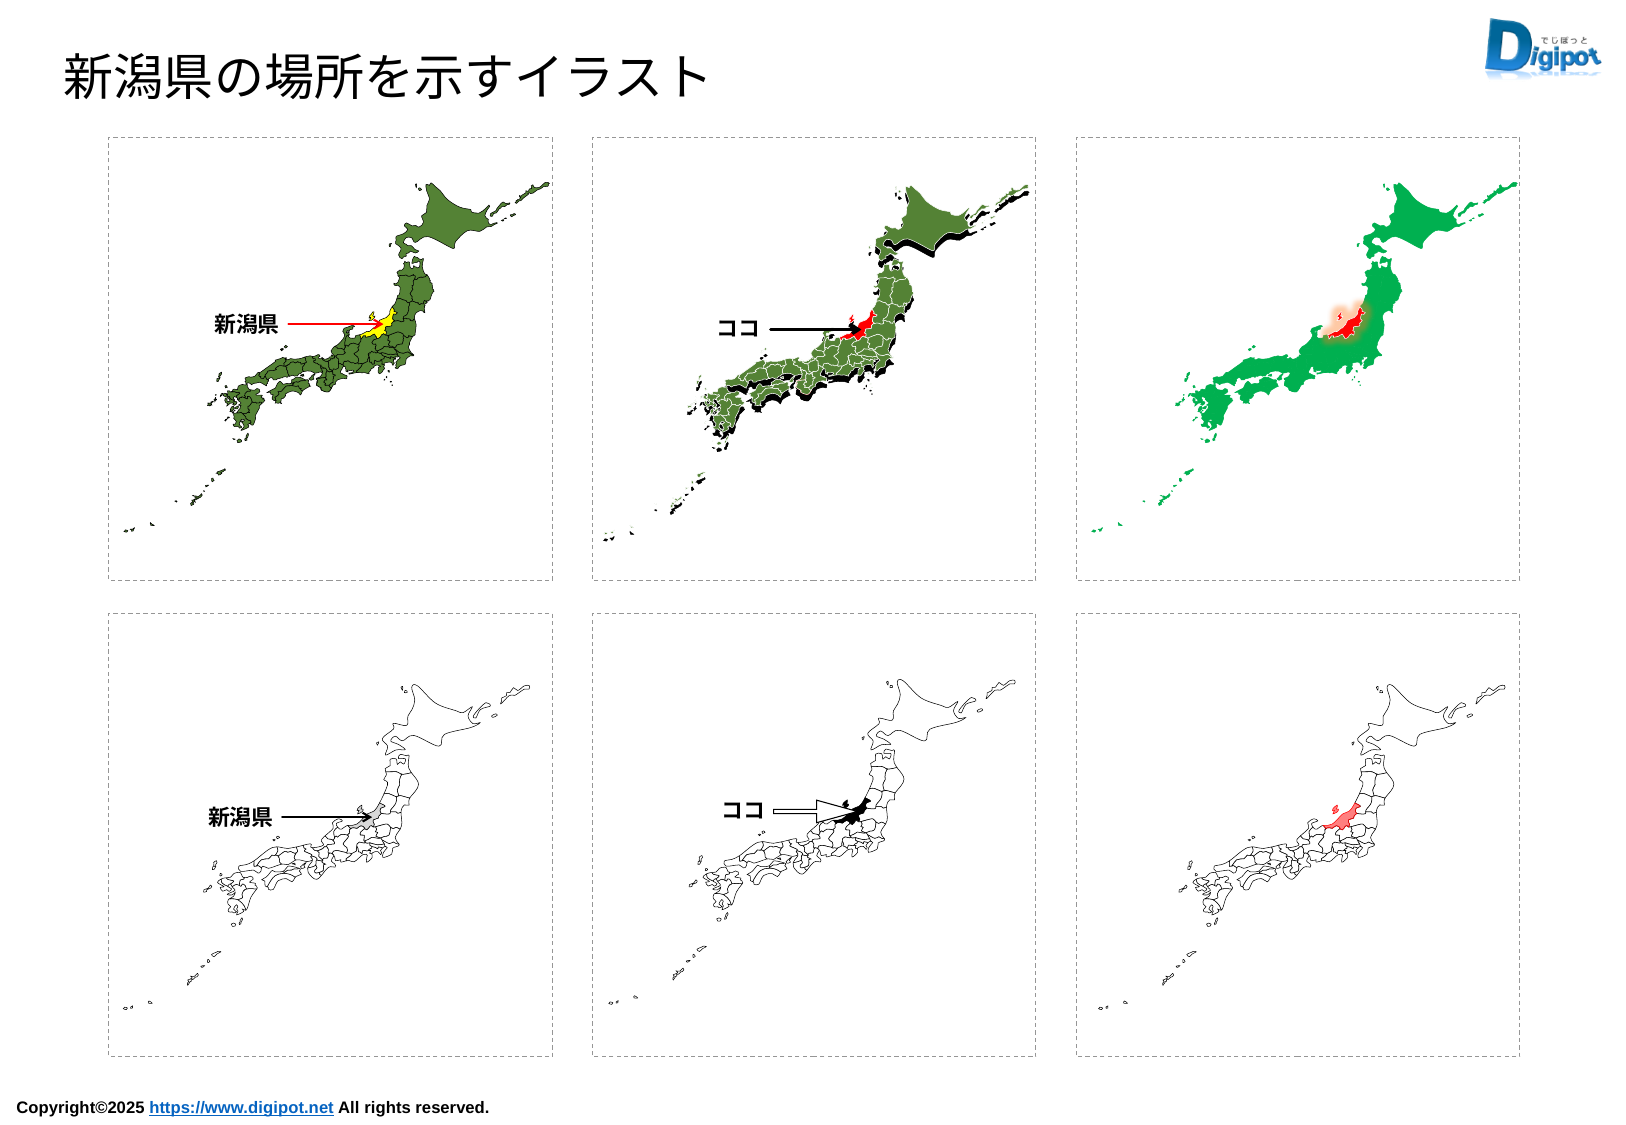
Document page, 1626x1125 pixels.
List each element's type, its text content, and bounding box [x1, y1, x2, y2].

picture [1485, 18, 1602, 82]
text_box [1098, 684, 1506, 1010]
text_box 新潟県の場所を示すイラスト [49, 38, 728, 113]
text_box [1091, 182, 1518, 533]
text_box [123, 182, 550, 533]
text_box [603, 184, 1030, 542]
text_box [608, 679, 1016, 1005]
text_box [123, 684, 530, 1010]
